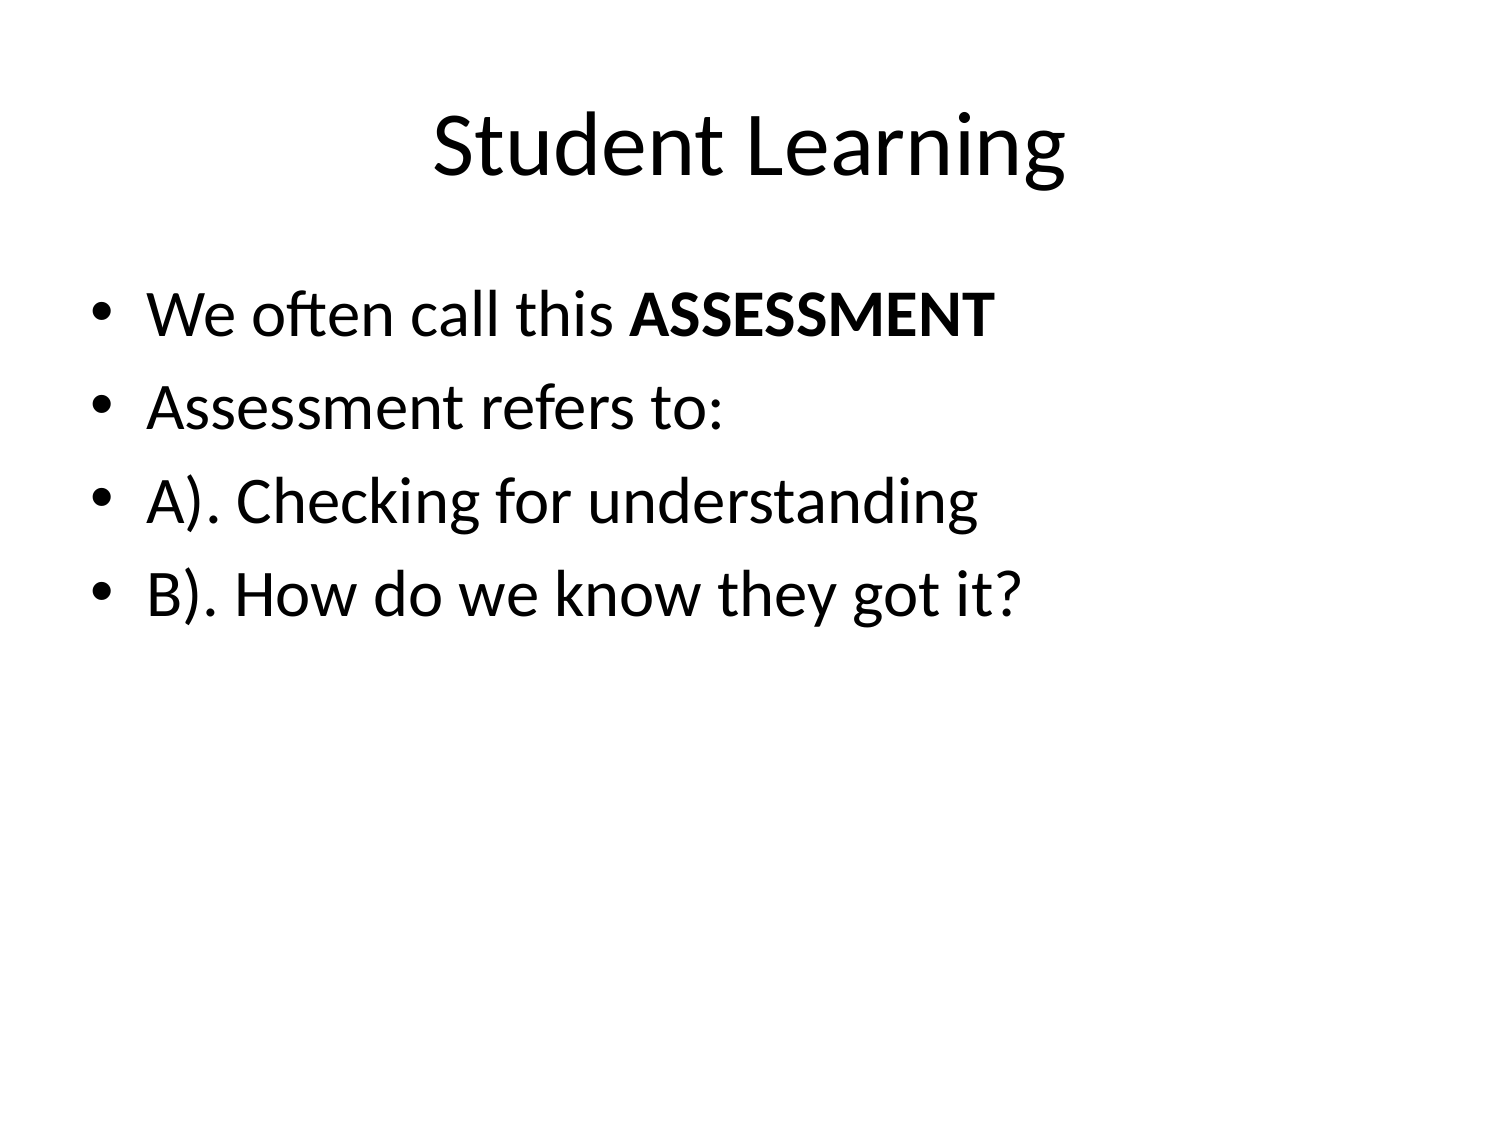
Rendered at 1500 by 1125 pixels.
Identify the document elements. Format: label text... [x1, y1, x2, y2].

title Student Learning [75, 45, 1425, 233]
list We often call this ASSESSMENT Assessment refers to: A). Checking for understanding B). How do we know they got it? [75, 262, 1425, 1005]
